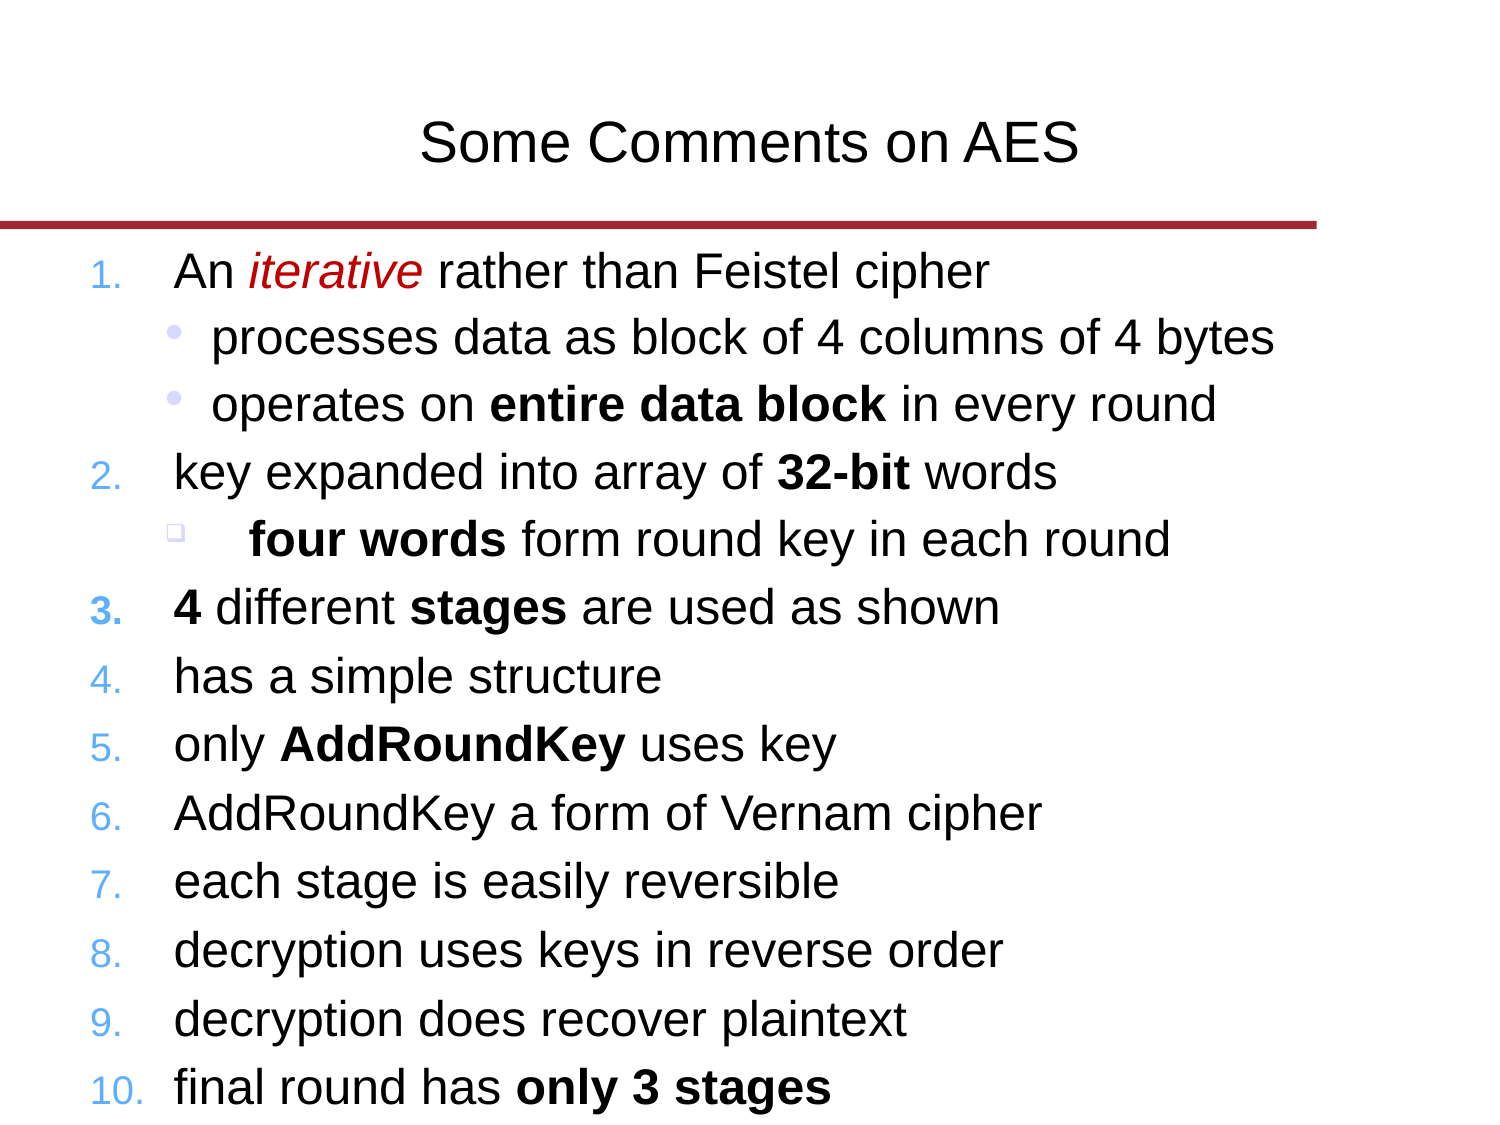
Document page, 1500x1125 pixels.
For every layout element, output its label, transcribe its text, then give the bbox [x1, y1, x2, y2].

text_box Some Comments on AES [74, 45, 1425, 233]
text_box An iterative rather than Feistel cipher processes data as block of 4 columns of 4 bytes operates on entire data block in every round key expanded into array of 32-bit words four words form round key in each round 4 different stages are used as shown has a simple structure only AddRoundKey uses key AddRoundKey a form of Vernam cipher each stage is easily reversible decryption uses keys in reverse order decryption does recover plaintext final round has only 3 stages [74, 237, 1425, 1088]
